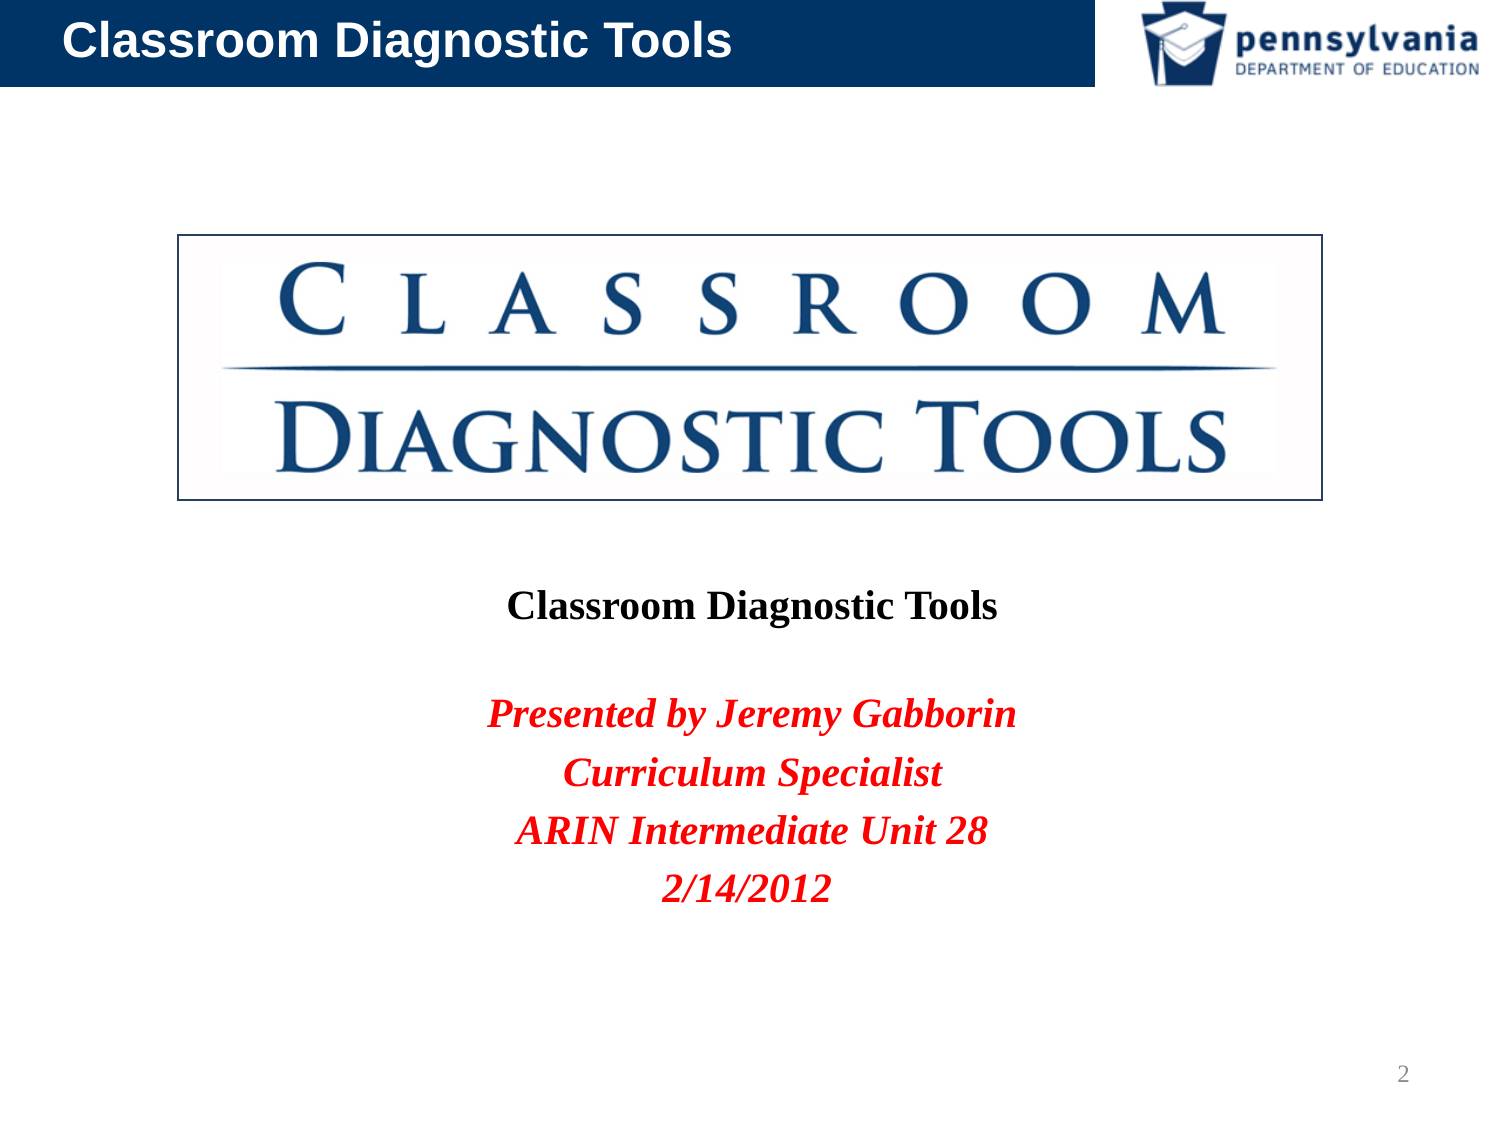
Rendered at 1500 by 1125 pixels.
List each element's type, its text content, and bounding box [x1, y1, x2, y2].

slide_number 2 [1074, 1042, 1425, 1103]
picture [178, 235, 1322, 500]
text_box Classroom Diagnostic Tools Presented by Jeremy Gabborin Curriculum Specialist ARIN Intermediate Unit 28 2/14/2012 [151, 237, 1354, 537]
picture [1134, 0, 1485, 90]
